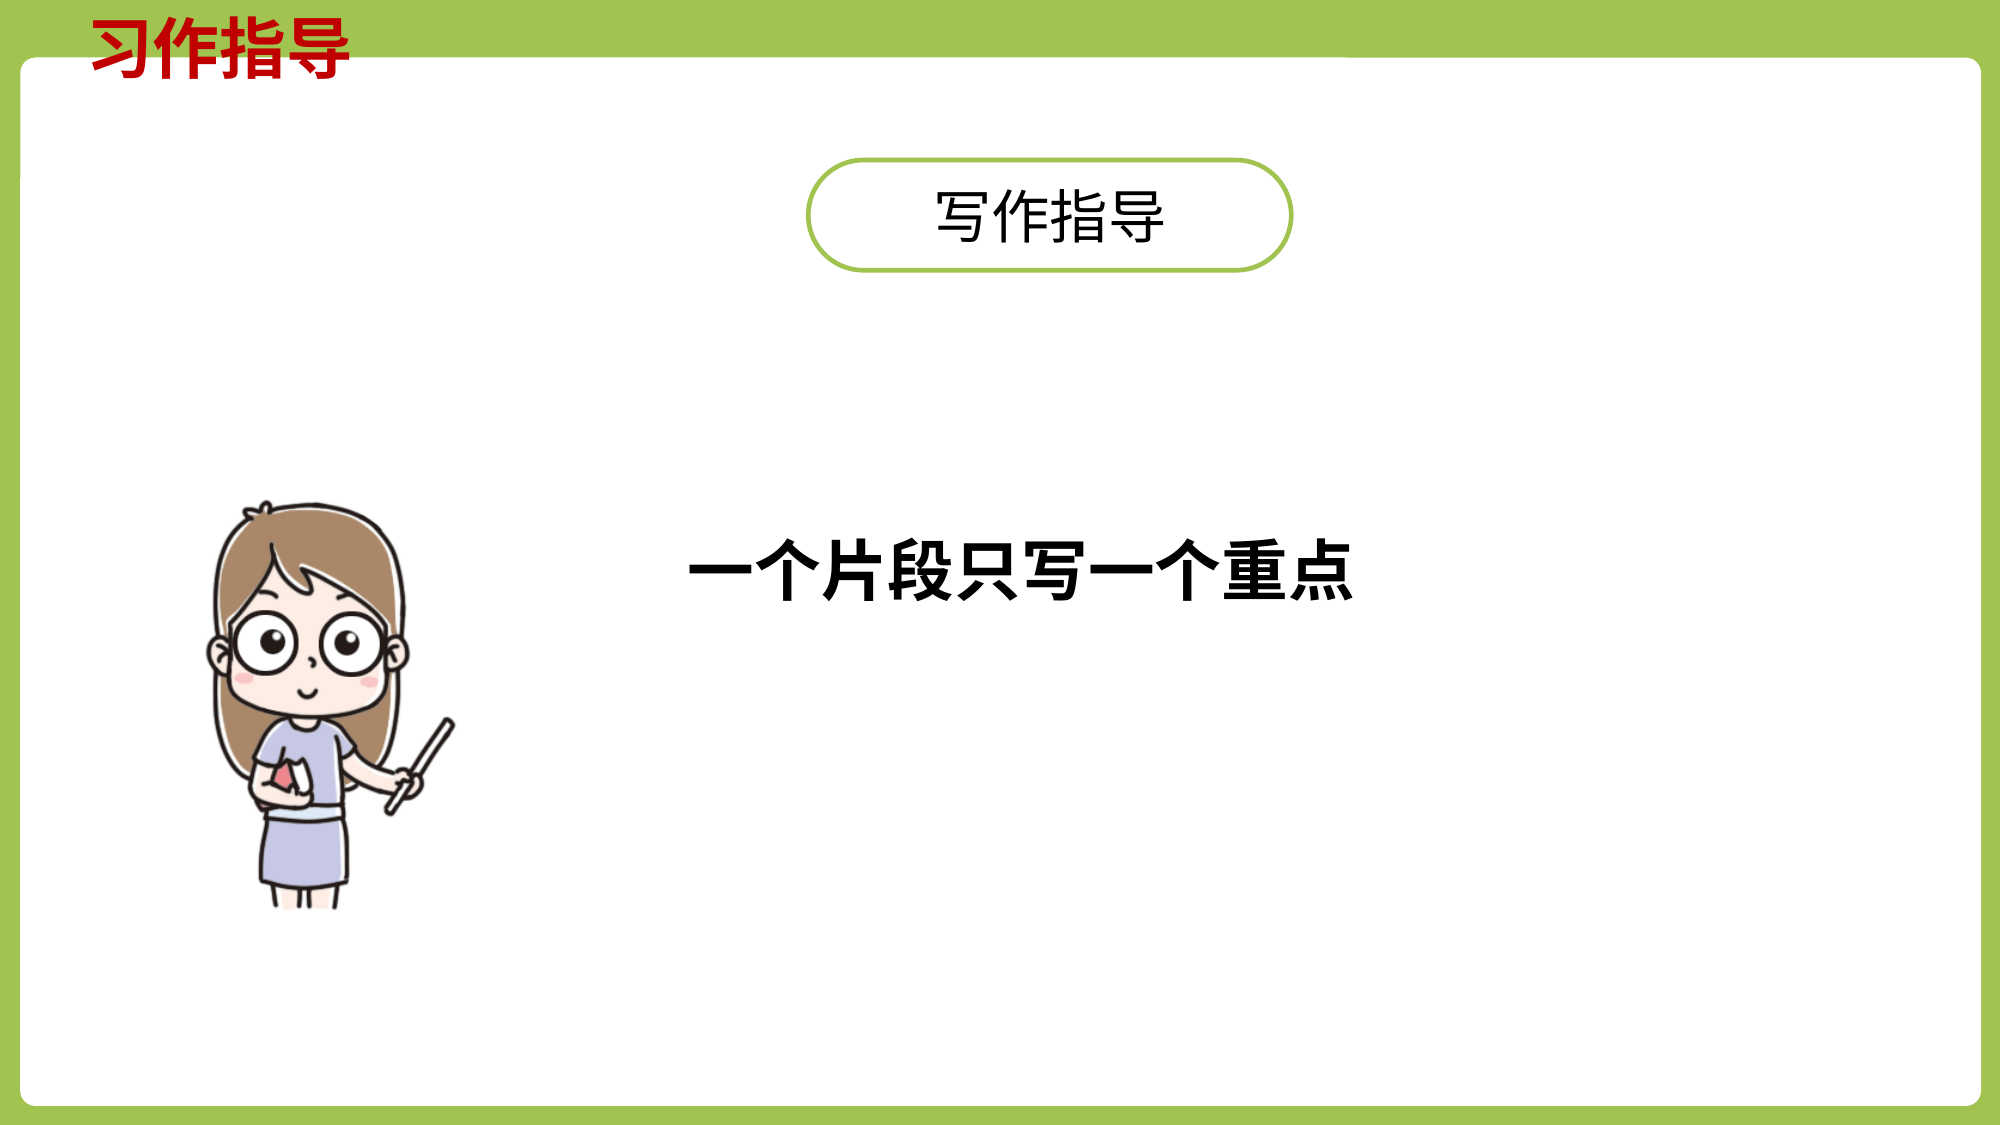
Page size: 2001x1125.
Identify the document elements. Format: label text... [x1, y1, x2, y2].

text_box 一个片段只写一个重点 [556, 481, 2000, 616]
text_box 习作指导 [71, 0, 428, 95]
text_box 写作指导 [807, 159, 1293, 272]
picture [185, 497, 466, 919]
